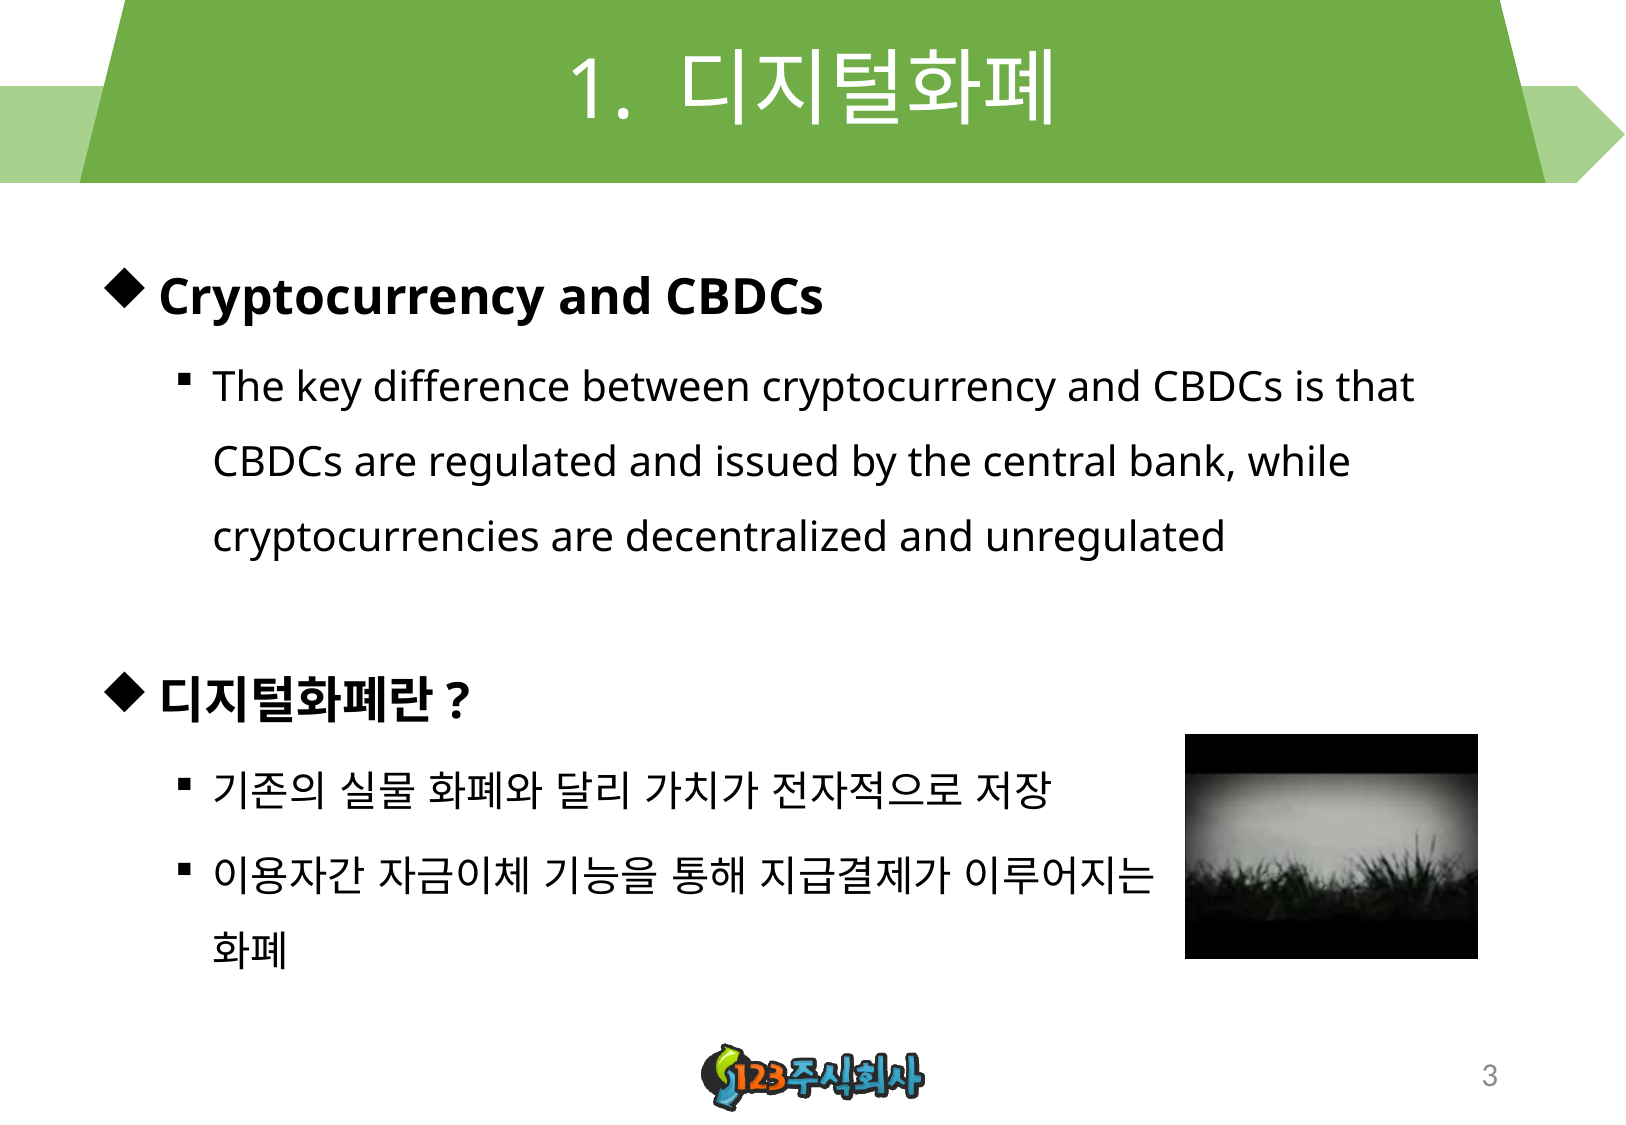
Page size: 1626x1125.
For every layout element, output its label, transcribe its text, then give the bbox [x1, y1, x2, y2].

picture [690, 1031, 935, 1122]
text_box Cryptocurrency and CBDCs The key difference between cryptocurrency and CBDCs is that CBDCs are regulated and issued by the central bank, while cryptocurrencies are decentralized and unregulated [84, 226, 1487, 594]
list 디지털화폐란? 기존의 실물 화폐와 달리 가치가 전자적으로 저장 이용자간 자금이체 기능을 통해 지급결제가 이루어지는 화폐 [84, 631, 1194, 999]
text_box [1184, 733, 1478, 960]
title 1. 디지털화폐 [0, 0, 1625, 183]
slide_number 3 [1147, 1042, 1514, 1103]
